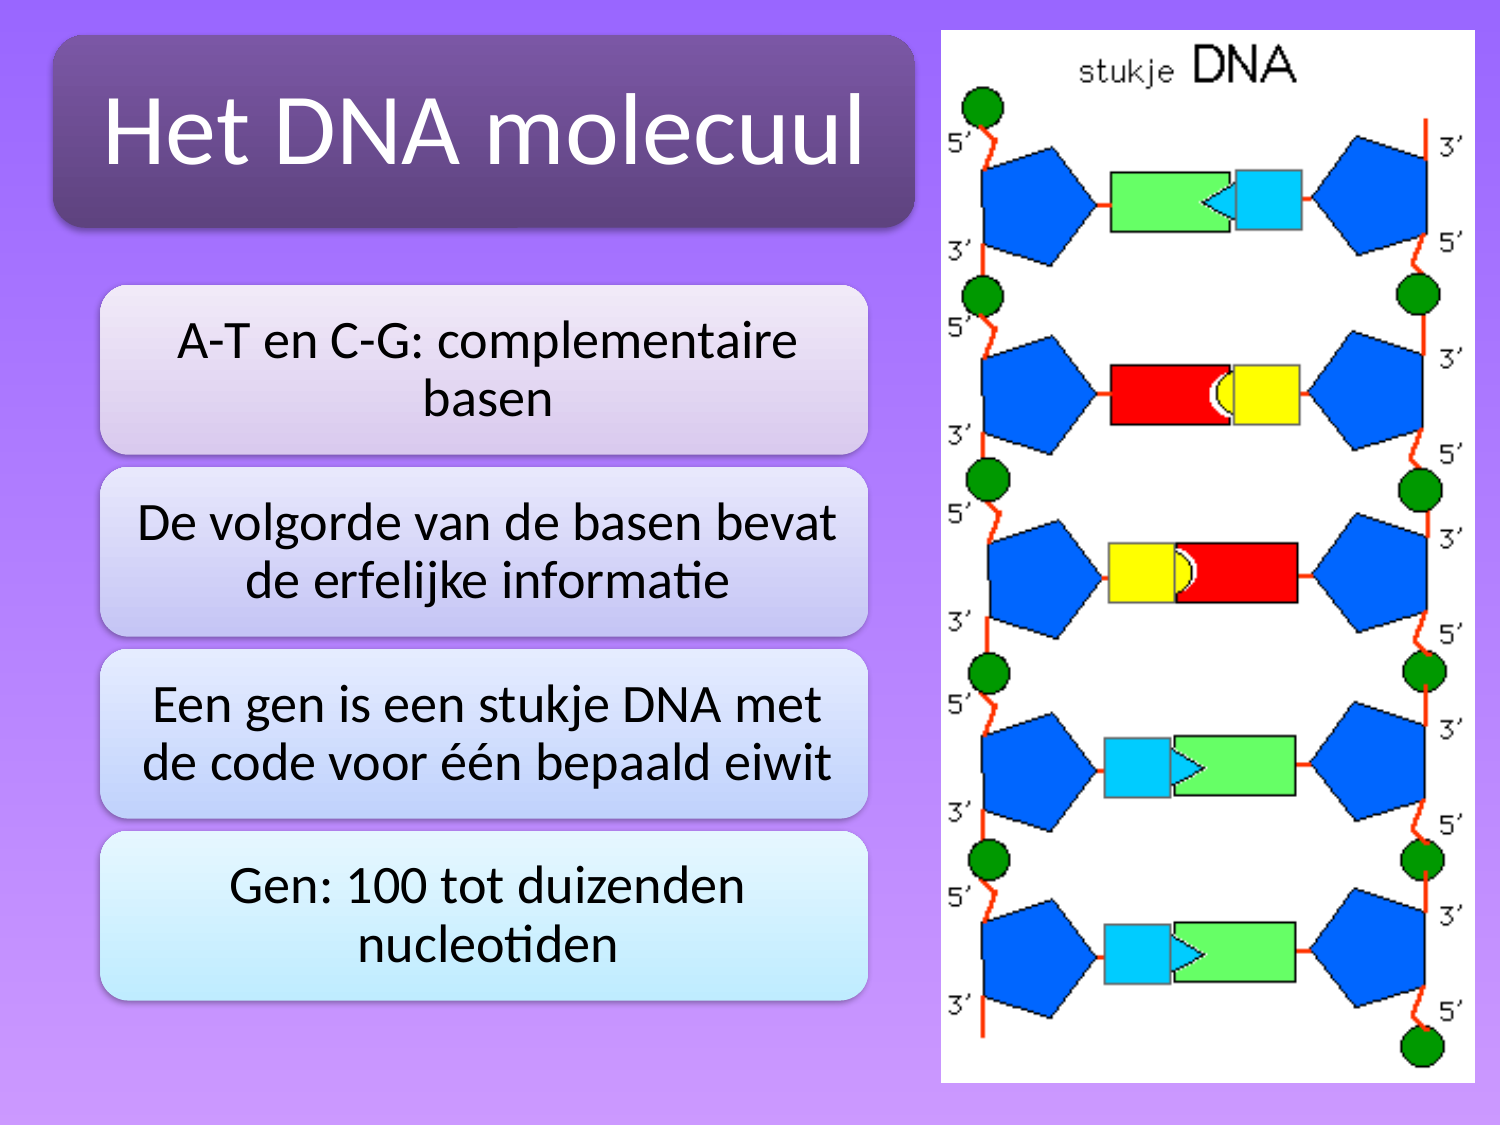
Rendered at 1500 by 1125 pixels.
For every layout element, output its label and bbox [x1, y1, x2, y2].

picture [941, 30, 1475, 1083]
text_box [52, 30, 916, 232]
list [100, 262, 869, 1024]
